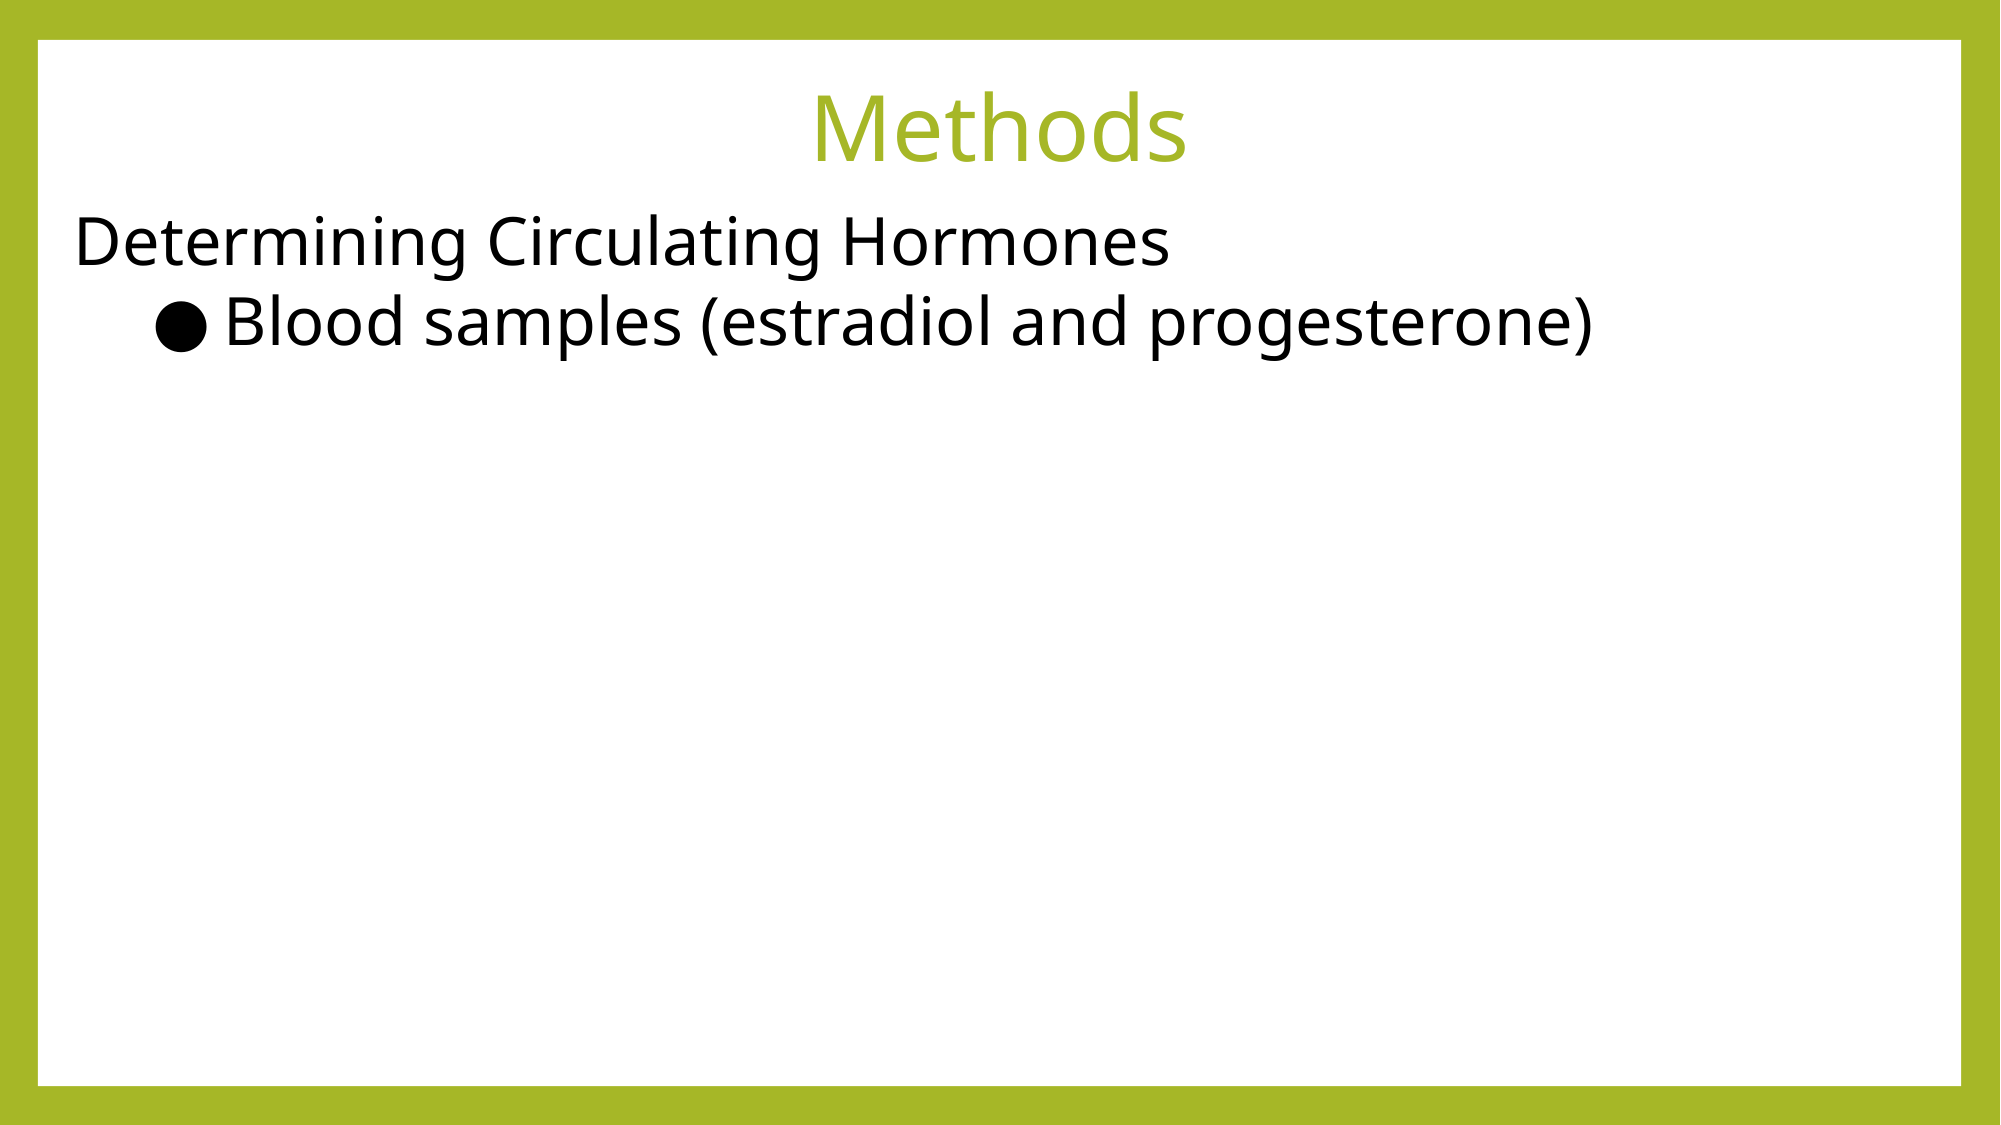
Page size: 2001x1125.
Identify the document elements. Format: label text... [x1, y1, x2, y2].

text_box Methods [769, 20, 1231, 183]
text_box Determining Circulating Hormones Blood samples (estradiol and progesterone) [58, 183, 1928, 781]
